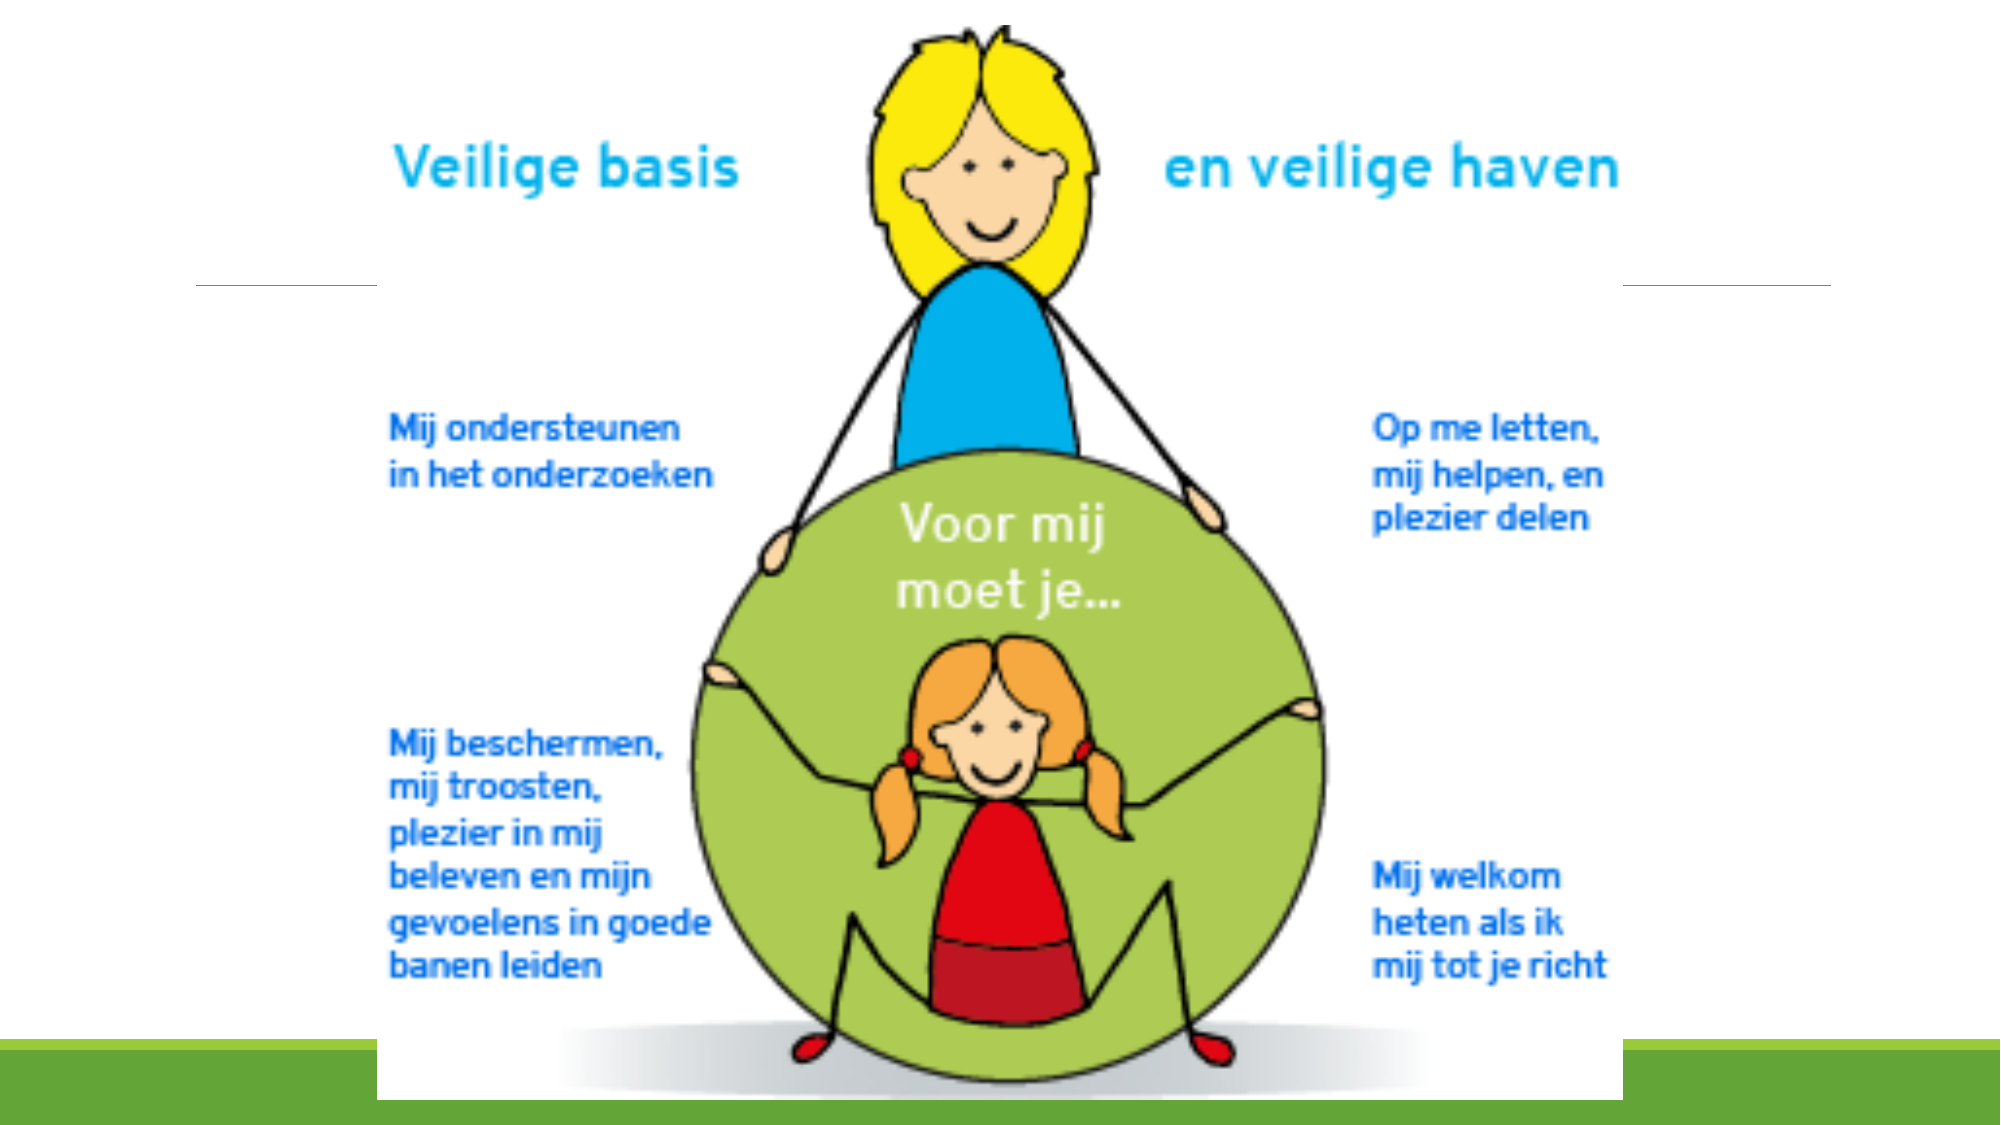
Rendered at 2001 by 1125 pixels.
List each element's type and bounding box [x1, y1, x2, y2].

picture [376, 24, 1624, 1101]
